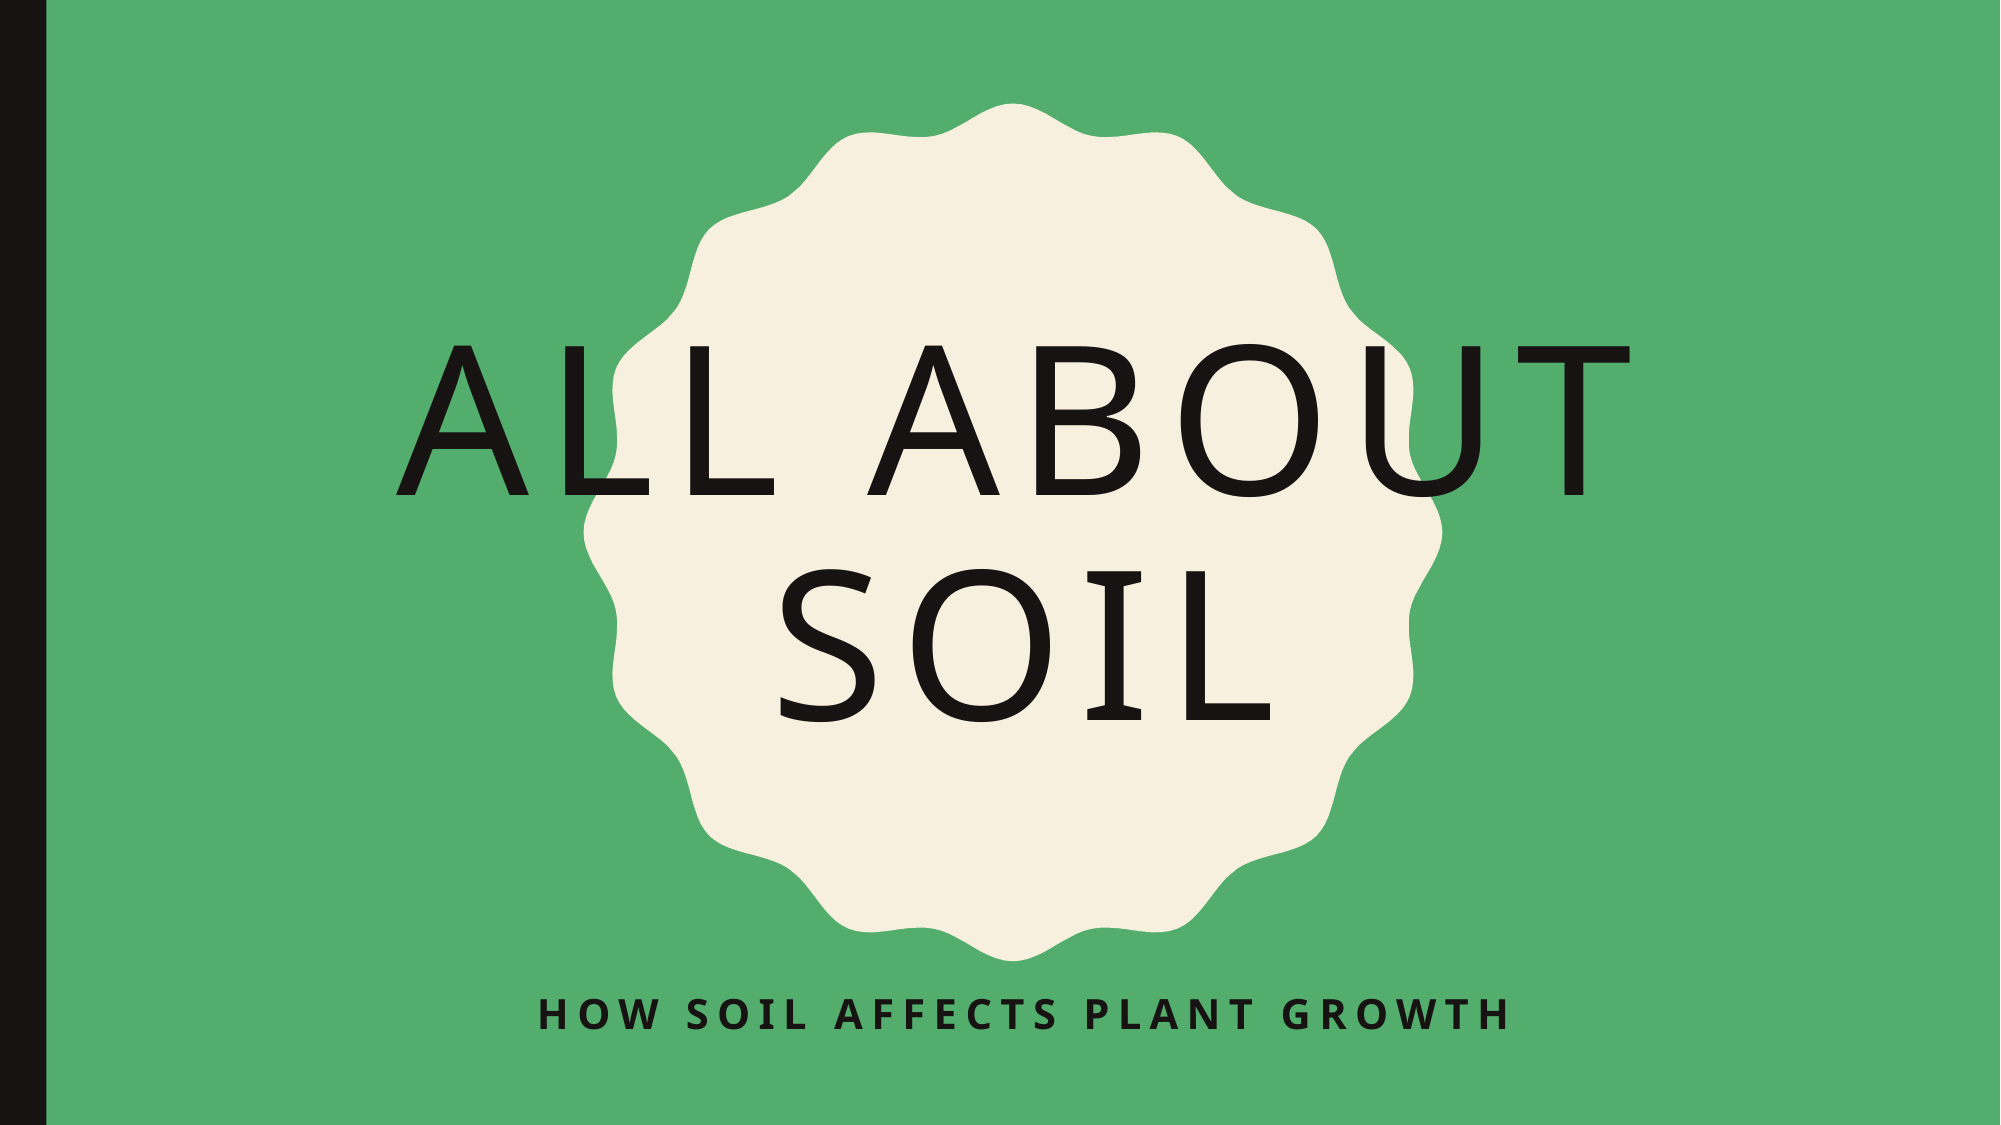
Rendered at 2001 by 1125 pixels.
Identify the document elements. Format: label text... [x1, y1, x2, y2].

subtitle How soil affects plant growth [363, 980, 1684, 1103]
title All about soil [176, 180, 1870, 902]
